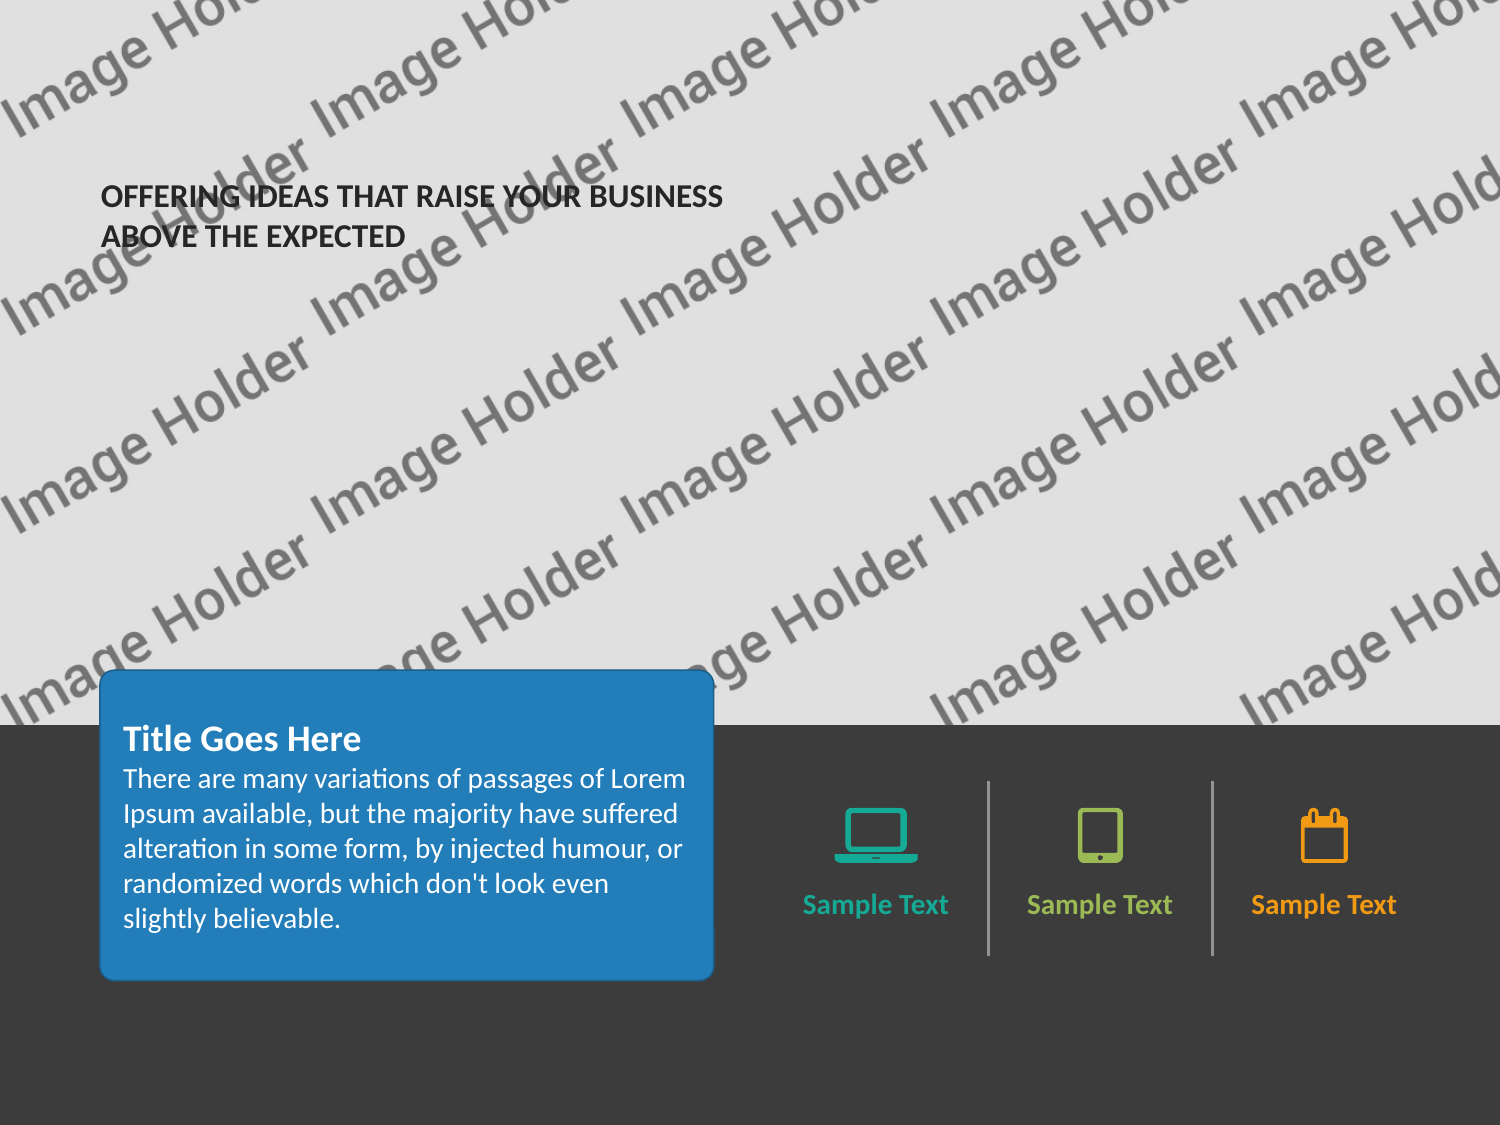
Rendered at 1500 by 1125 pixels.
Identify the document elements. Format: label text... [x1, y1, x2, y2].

text_box Sample Text [788, 878, 965, 928]
text_box [99, 735, 714, 981]
text_box [1077, 807, 1123, 863]
text_box Sample Text [1236, 878, 1413, 928]
text_box [845, 807, 907, 853]
text_box Sample Text [1012, 878, 1189, 928]
picture [0, 0, 1500, 726]
text_box Title Goes Here There are many variations of passages of Lorem Ipsum available, but the majority have suffered alteration in some form, by injected humour, or randomized words which don't look even slightly believable. [108, 735, 706, 942]
text_box [1301, 807, 1348, 863]
text_box [834, 854, 918, 863]
